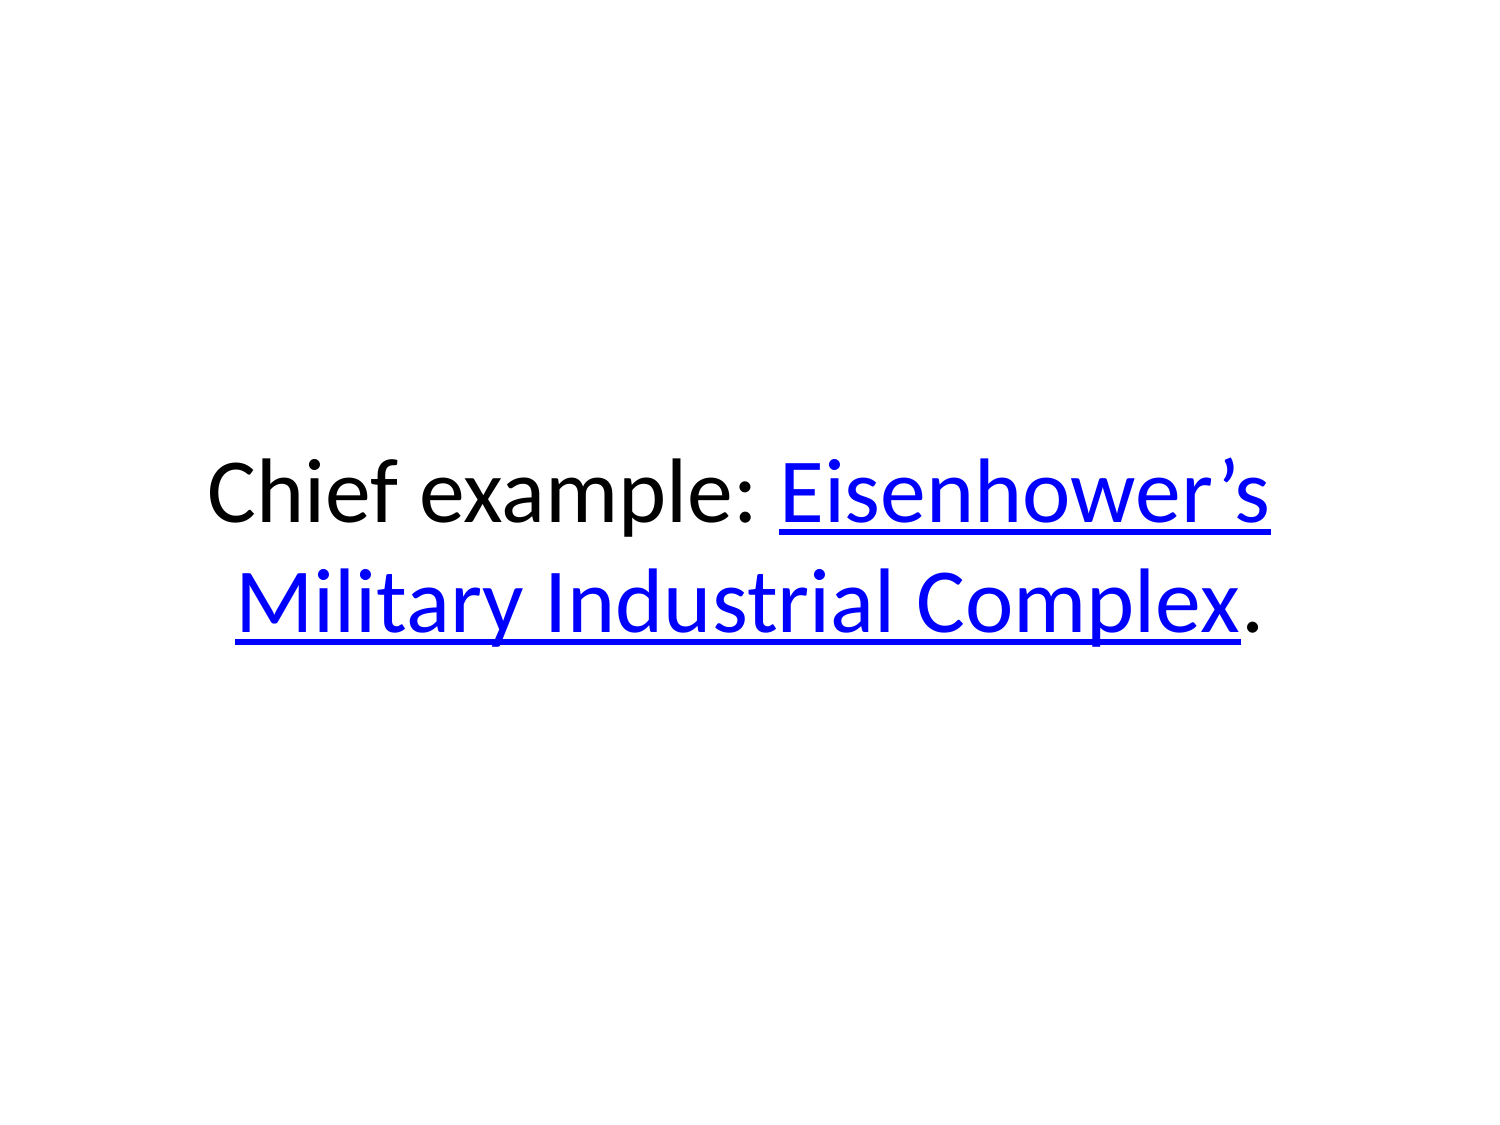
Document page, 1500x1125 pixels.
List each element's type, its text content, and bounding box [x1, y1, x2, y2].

title Chief example: Eisenhower’s Military Industrial Complex. [74, 44, 1426, 1038]
